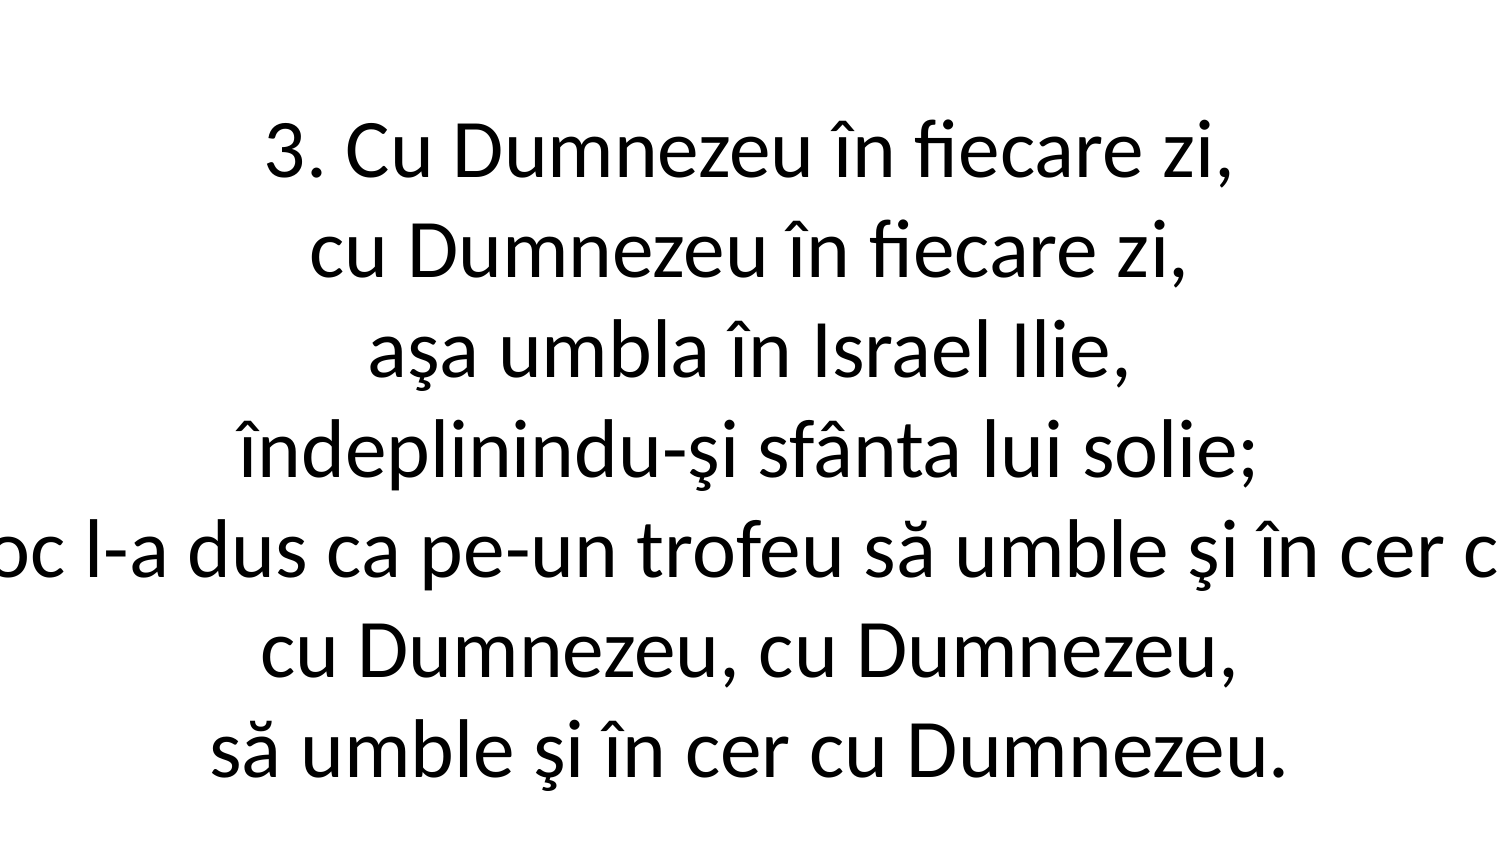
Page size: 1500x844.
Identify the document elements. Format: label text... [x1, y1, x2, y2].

text_box 3. Cu Dumnezeu în fiecare zi, cu Dumnezeu în fiecare zi, aşa umbla în Israel Ilie, îndeplinindu-şi sfânta lui solie; și-un car de foc l-a dus ca pe-un trofeu să umble şi în cer cu Dumnezeu, cu Dumnezeu, cu Dumnezeu, să umble şi în cer cu Dumnezeu. [0, 42, 1500, 802]
